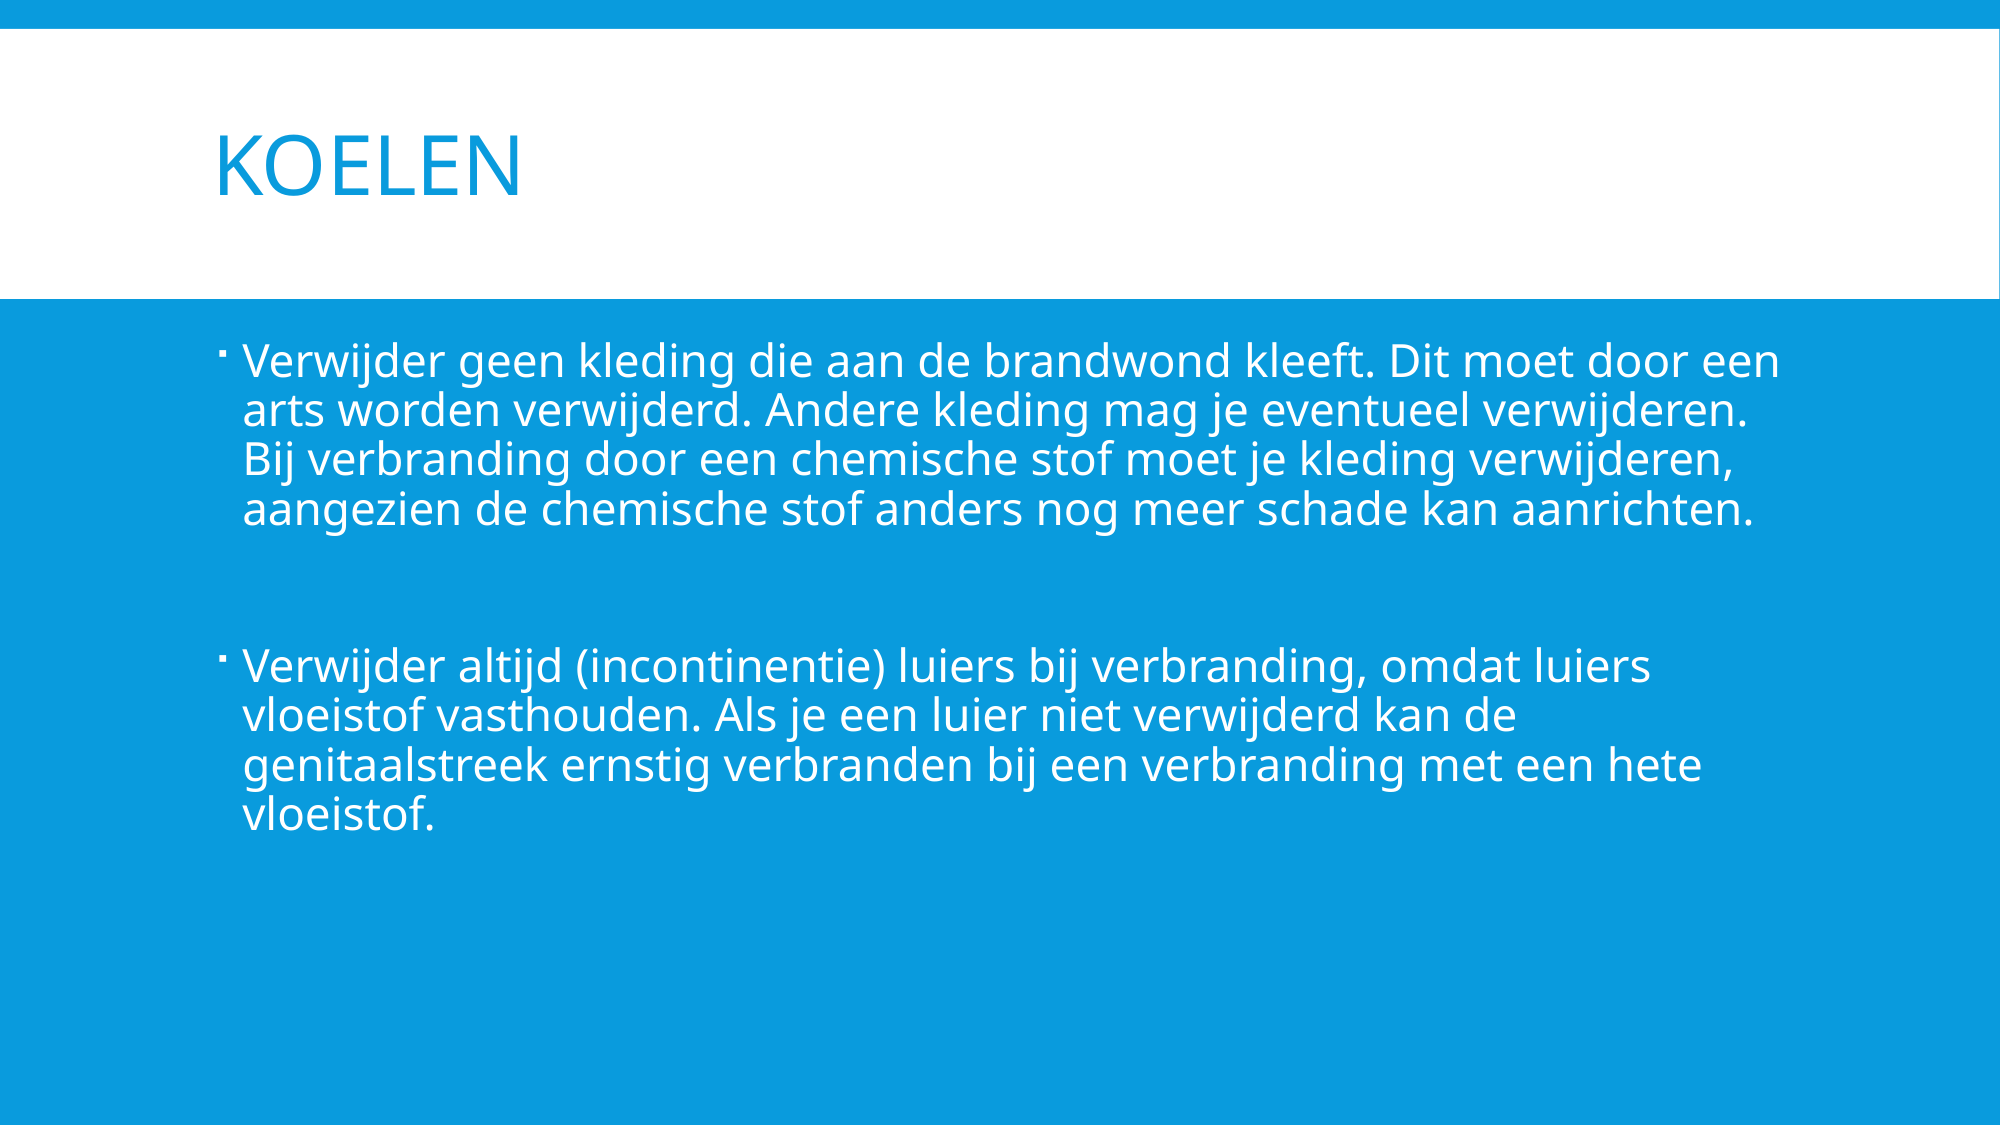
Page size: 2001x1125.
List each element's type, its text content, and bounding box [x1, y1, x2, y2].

title koelen [197, 46, 1803, 295]
list Verwijder geen kleding die aan de brandwond kleeft. Dit moet door een arts worden verwijderd. Andere kleding mag je eventueel verwijderen. Bij verbranding door een chemische stof moet je kleding verwijderen, aangezien de chemische stof anders nog meer schade kan aanrichten. Verwijder altijd (incontinentie) luiers bij verbranding, omdat luiers vloeistof vasthouden. Als je een luier niet verwijderd kan de genitaalstreek ernstig verbranden bij een verbranding met een hete vloeistof. [197, 329, 1803, 1020]
